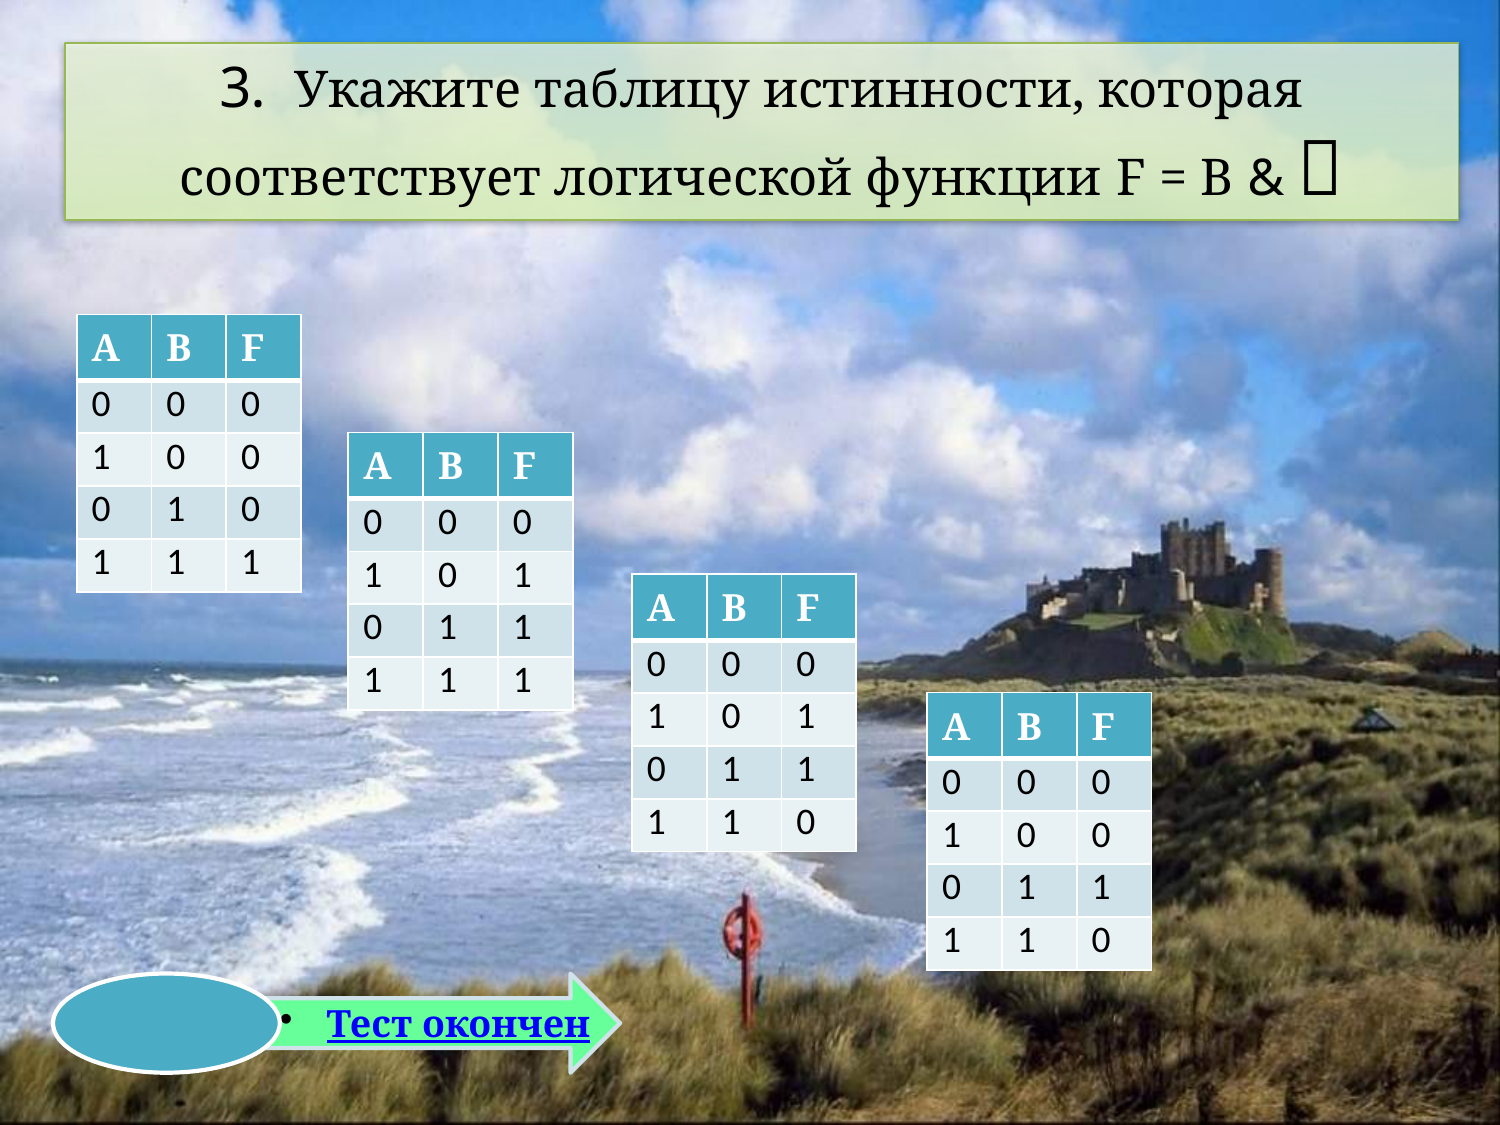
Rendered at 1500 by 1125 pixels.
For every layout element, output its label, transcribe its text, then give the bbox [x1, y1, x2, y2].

table_cell 0 [152, 434, 225, 485]
table_cell 0 [1078, 761, 1151, 810]
table_cell 0 [633, 643, 706, 692]
table_header F [499, 433, 572, 496]
table_header B [424, 433, 497, 496]
table_cell 0 [227, 434, 300, 485]
table_cell 0 [349, 501, 422, 551]
table_cell 1 [782, 747, 855, 798]
table_cell 1 [633, 694, 706, 745]
table_cell 1 [928, 812, 1001, 863]
table_cell 1 [424, 658, 497, 709]
table_cell 0 [1078, 918, 1151, 969]
table_header B [708, 575, 781, 638]
title 3. Укажите таблицу истинности, которая соответствует логической функции F = B &  [64, 42, 1459, 221]
table_cell 1 [78, 434, 151, 485]
table_cell 0 [78, 487, 151, 538]
table_header F [1078, 693, 1151, 756]
table_cell 1 [499, 552, 572, 603]
table_cell 1 [633, 800, 706, 851]
table_cell 0 [227, 487, 300, 538]
table_cell 1 [349, 658, 422, 709]
table_cell 1 [152, 487, 225, 538]
table_cell 0 [78, 383, 151, 432]
table_cell 0 [708, 643, 781, 692]
table_cell 1 [1003, 865, 1076, 916]
table_cell 1 [1078, 865, 1151, 916]
table_cell 0 [633, 747, 706, 798]
table_cell 0 [928, 761, 1001, 810]
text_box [52, 951, 621, 1095]
table_header A [633, 575, 706, 638]
table_cell 1 [928, 918, 1001, 969]
table_cell 0 [782, 800, 855, 851]
table_cell 0 [1078, 812, 1151, 863]
table_header A [78, 315, 151, 378]
table_cell 1 [782, 694, 855, 745]
table_cell 0 [499, 501, 572, 551]
table_cell 1 [499, 658, 572, 709]
table_cell 0 [782, 643, 855, 692]
table_cell 0 [349, 605, 422, 656]
table_cell 0 [1003, 761, 1076, 810]
table_cell 0 [227, 383, 300, 432]
table_header F [227, 315, 300, 378]
table_cell 0 [152, 383, 225, 432]
table_cell 0 [1003, 812, 1076, 863]
table_cell 1 [708, 747, 781, 798]
picture [0, 0, 1500, 1125]
table_cell 0 [424, 552, 497, 603]
table_cell 1 [1003, 918, 1076, 969]
table_cell 1 [349, 552, 422, 603]
table_cell 1 [499, 605, 572, 656]
table_cell 0 [424, 501, 497, 551]
table_header B [1003, 693, 1076, 756]
table_cell 1 [152, 540, 225, 591]
table_cell 0 [708, 694, 781, 745]
table_cell 0 [928, 865, 1001, 916]
table_cell 1 [708, 800, 781, 851]
table_header A [349, 433, 422, 496]
table_cell 1 [78, 540, 151, 591]
table_header B [152, 315, 225, 378]
table_cell 1 [227, 540, 300, 591]
table_header F [782, 575, 855, 638]
table_cell 1 [424, 605, 497, 656]
table_header A [928, 693, 1001, 756]
